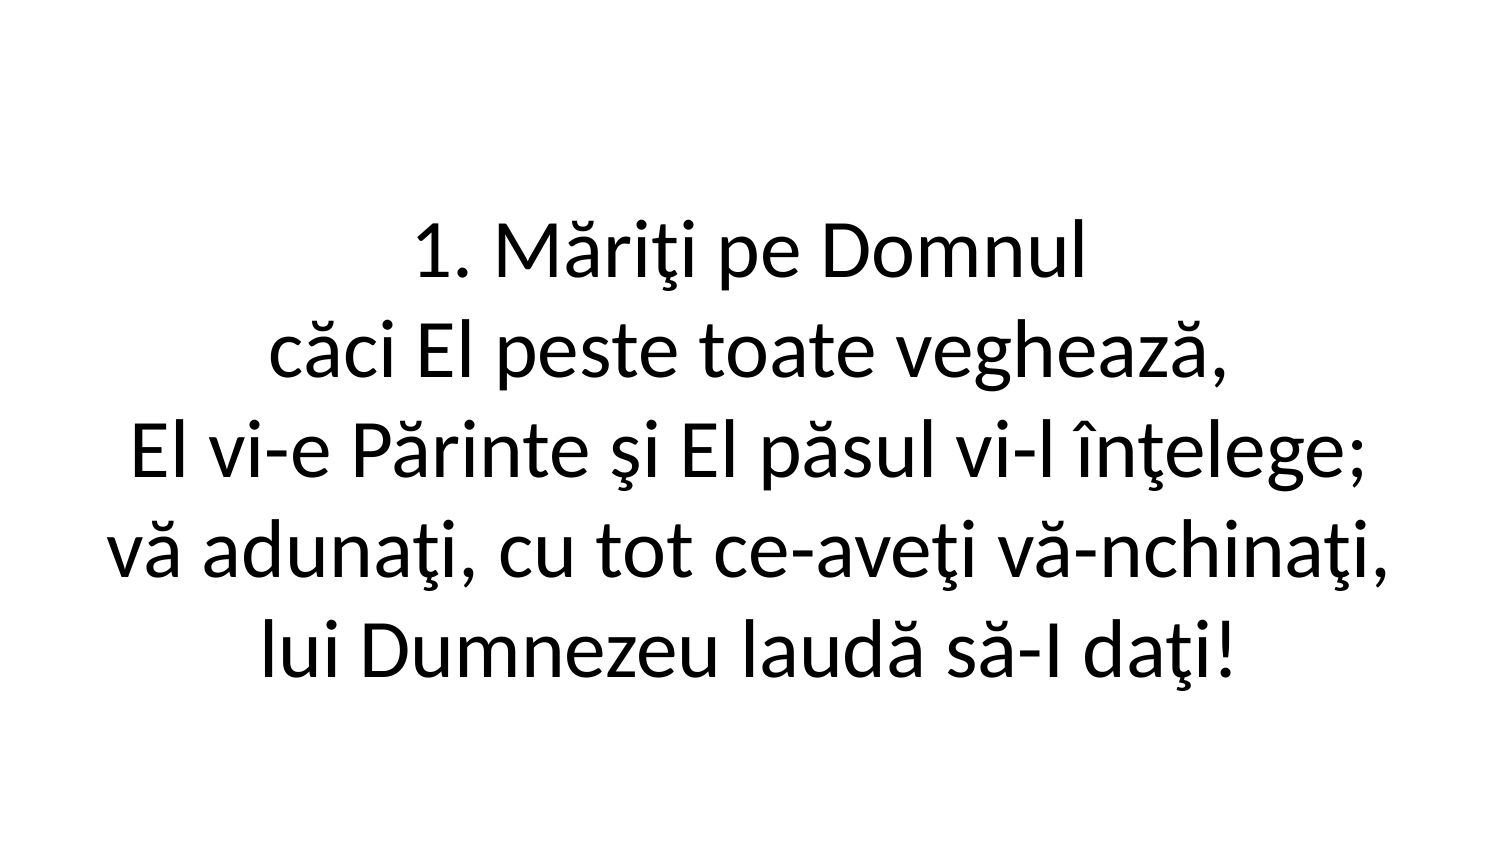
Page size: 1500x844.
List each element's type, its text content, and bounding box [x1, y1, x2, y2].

text_box 1. Măriţi pe Domnul căci El peste toate veghează, El vi-e Părinte şi El păsul vi-l înţelege; vă adunaţi, cu tot ce-aveţi vă-nchinaţi, lui Dumnezeu laudă să-I daţi! [92, 142, 1408, 702]
